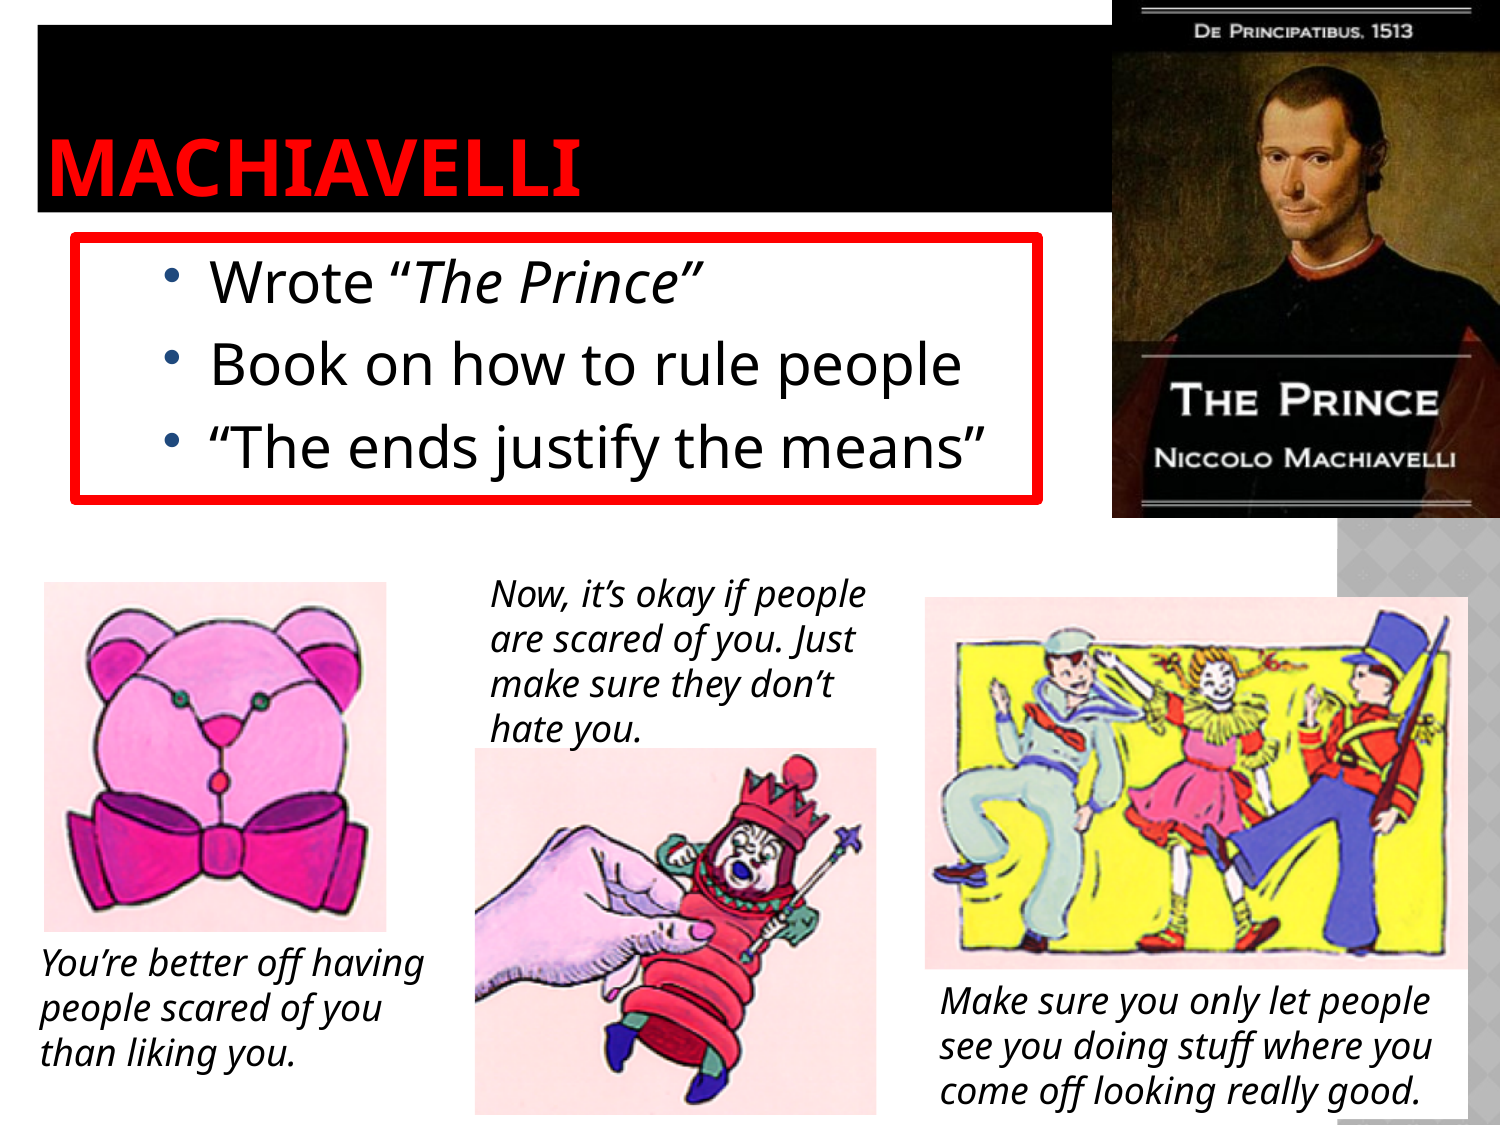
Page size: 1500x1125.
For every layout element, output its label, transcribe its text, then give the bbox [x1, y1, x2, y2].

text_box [24, 581, 451, 1076]
text_box [72, 234, 1041, 503]
list Wrote “The Prince” Book on how to rule people “The ends justify the means” [150, 503, 1025, 625]
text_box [474, 561, 913, 1115]
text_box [924, 596, 1469, 1113]
title Machiavelli [37, 24, 1106, 213]
picture [1111, 0, 1500, 518]
